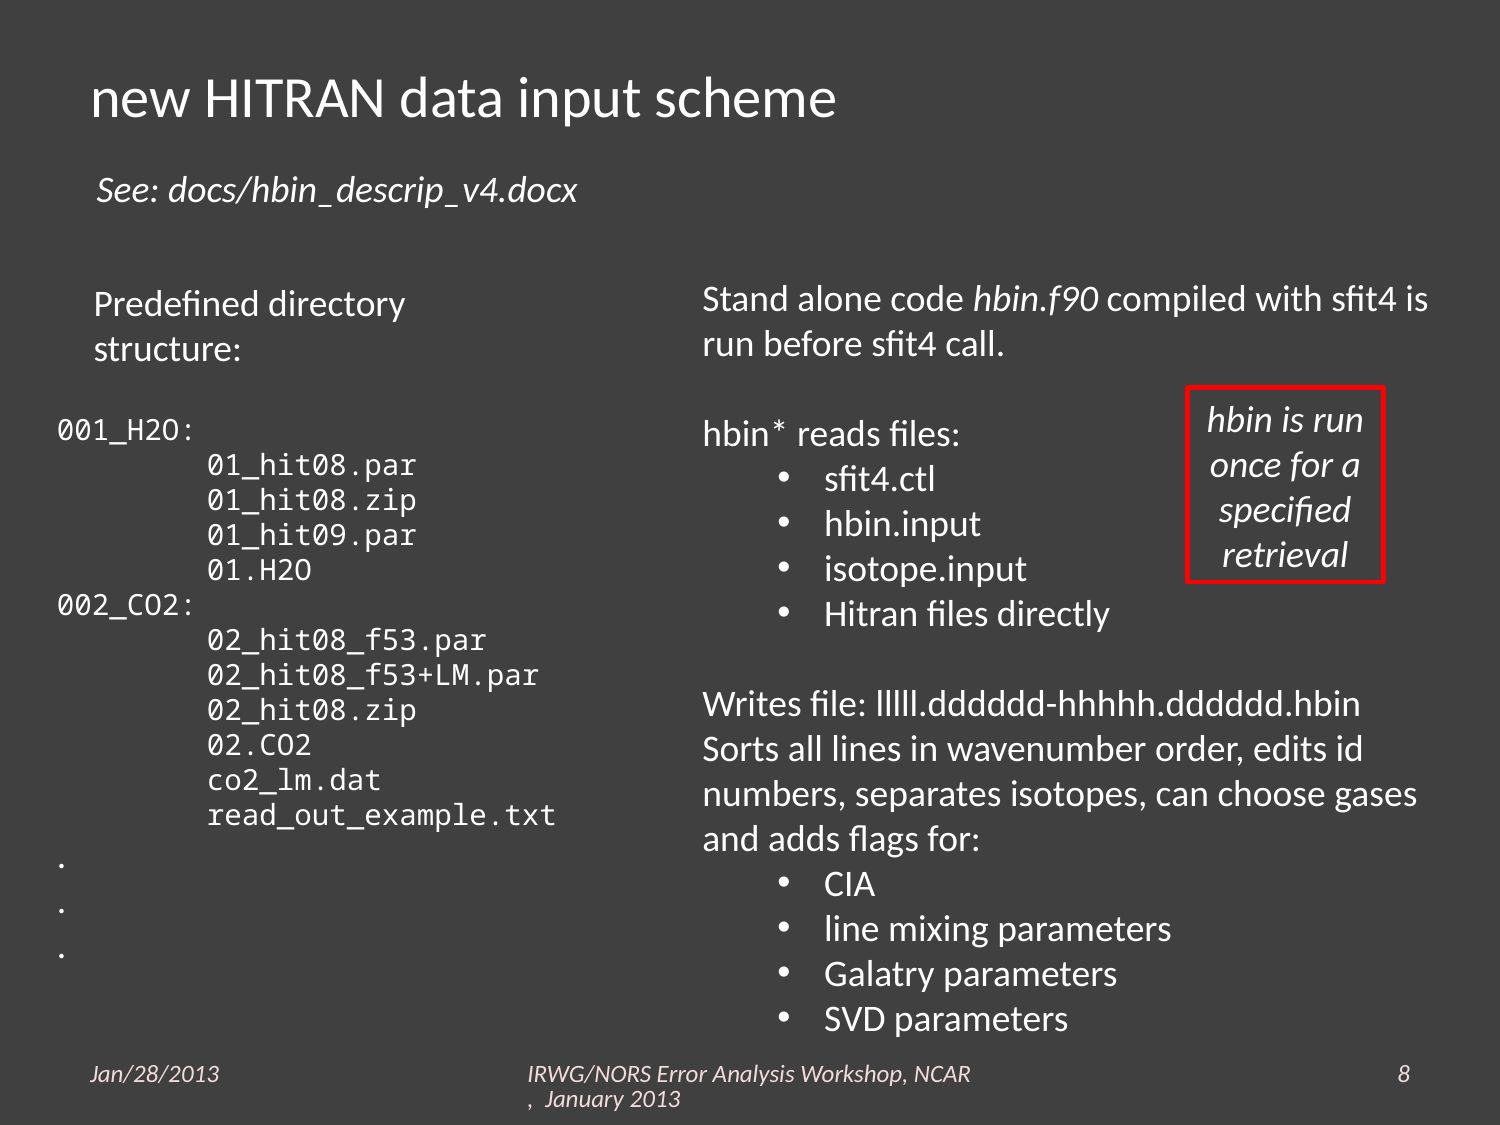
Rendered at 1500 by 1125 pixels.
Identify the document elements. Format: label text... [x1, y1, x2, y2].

slide_number 8 [1074, 1042, 1425, 1103]
text_box 001_H2O: 01_hit08.par 01_hit08.zip 01_hit09.par 01.H2O 002_CO2: 02_hit08_f53.par 02_hit08_f53+LM.par 02_hit08.zip 02.CO2 co2_lm.dat read_out_example.txt . . . [42, 404, 572, 974]
text_box Predefined directory structure: [78, 271, 440, 377]
text_box See: docs/hbin_descrip_v4.docx [81, 157, 594, 217]
title new HITRAN data input scheme [75, 0, 1425, 188]
text_box Stand alone code hbin.f90 compiled with sfit4 is run before sfit4 call. hbin* reads files: sfit4.ctl hbin.input isotope.input Hitran files directly Writes file: lllll.dddddd-hhhhh.dddddd.hbin Sorts all lines in wavenumber order, edits id numbers, separates isotopes, can choose gases and adds flags for: CIA line mixing parameters Galatry parameters SVD parameters [687, 266, 1450, 1092]
slide_number Jan/28/2013 [75, 1042, 425, 1103]
text_box hbin is run once for a specified retrieval [1187, 387, 1384, 583]
footer IRWG/NORS Error Analysis Workshop, NCAR, January 2013 [512, 1042, 988, 1103]
